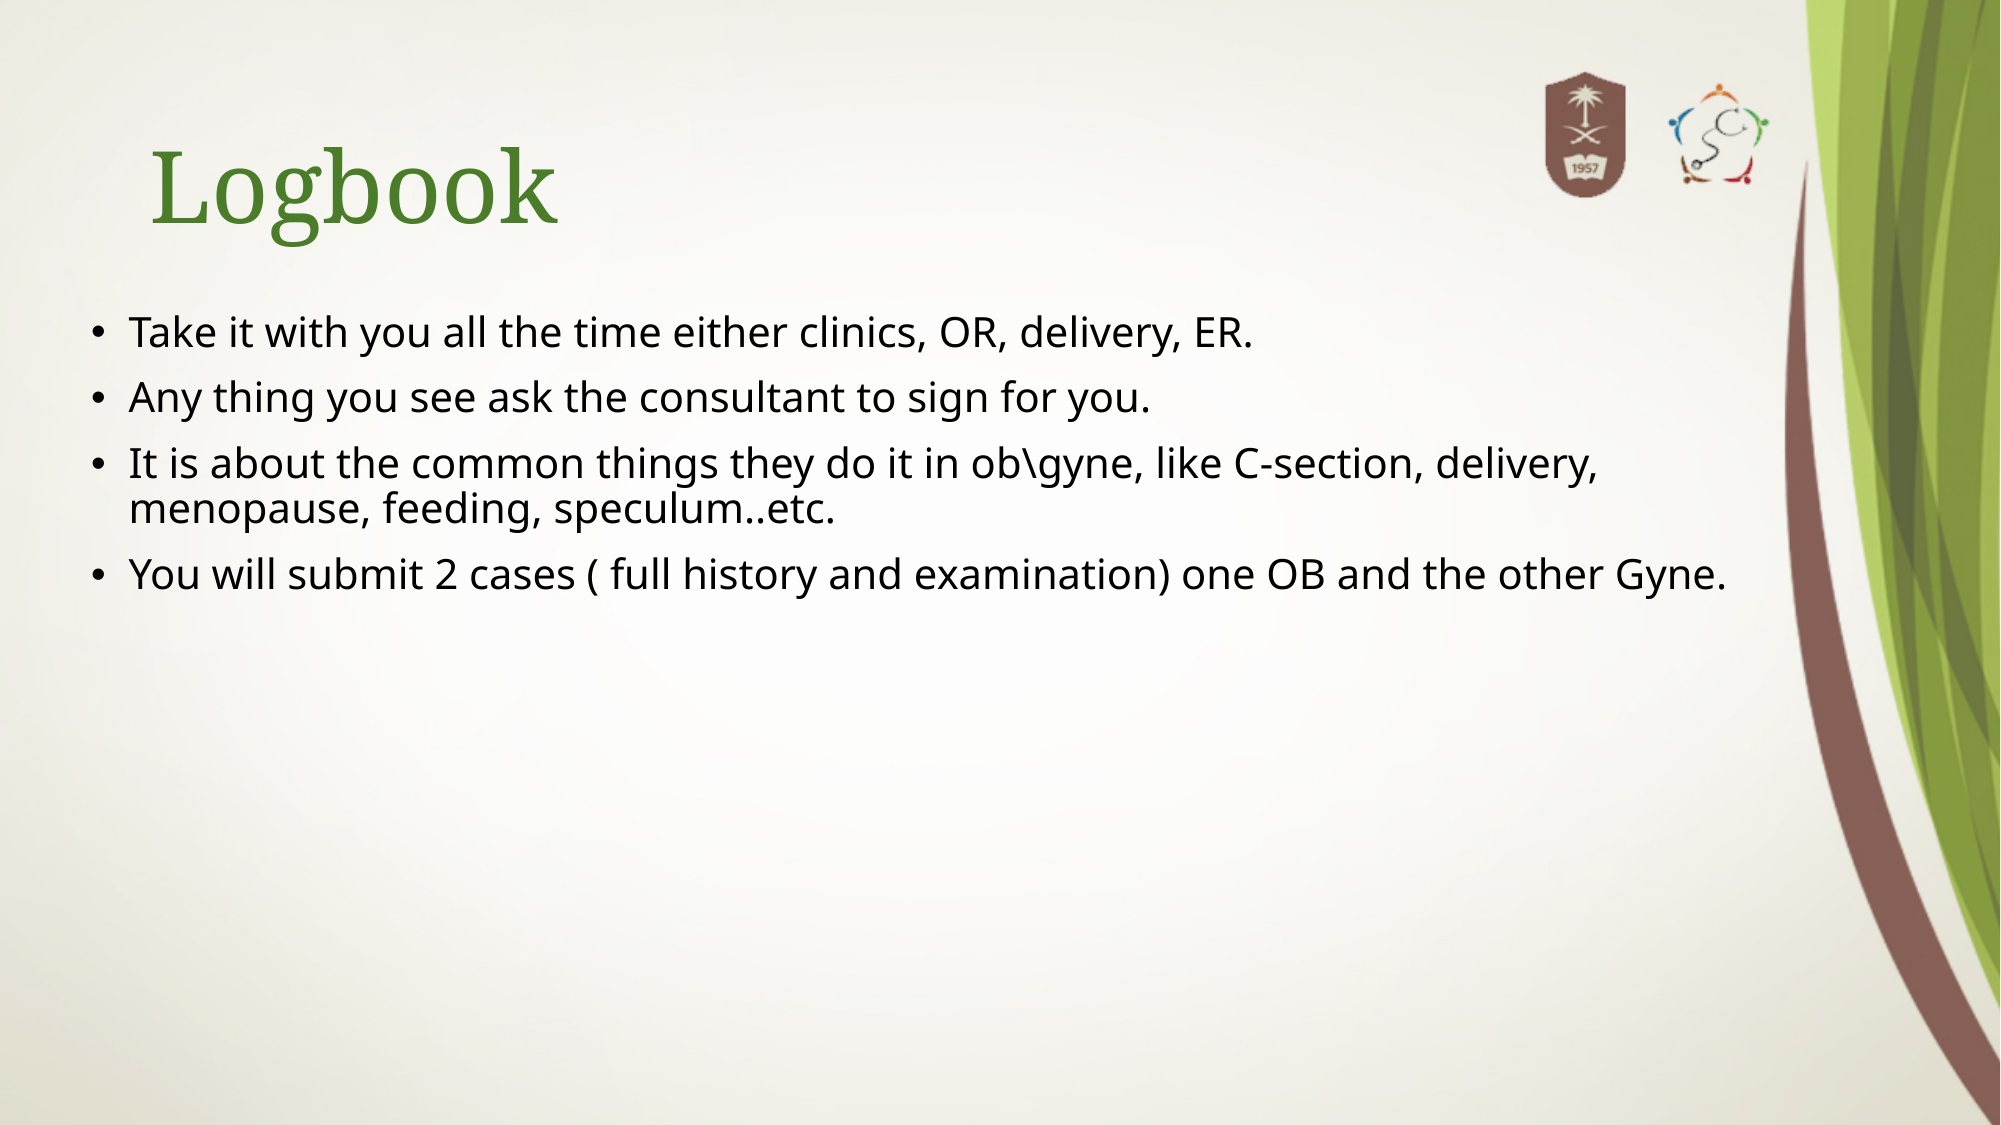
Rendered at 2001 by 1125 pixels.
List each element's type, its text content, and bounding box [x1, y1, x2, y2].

picture [0, 0, 2001, 1125]
title Logbook [134, 82, 1860, 300]
list Take it with you all the time either clinics, OR, delivery, ER. Any thing you see ask the consultant to sign for you. It is about the common things they do it in ob\gyne, like C-section, delivery, menopause, feeding, speculum..etc. You will submit 2 cases ( full history and examination) one OB and the other Gyne. [76, 303, 1802, 1018]
